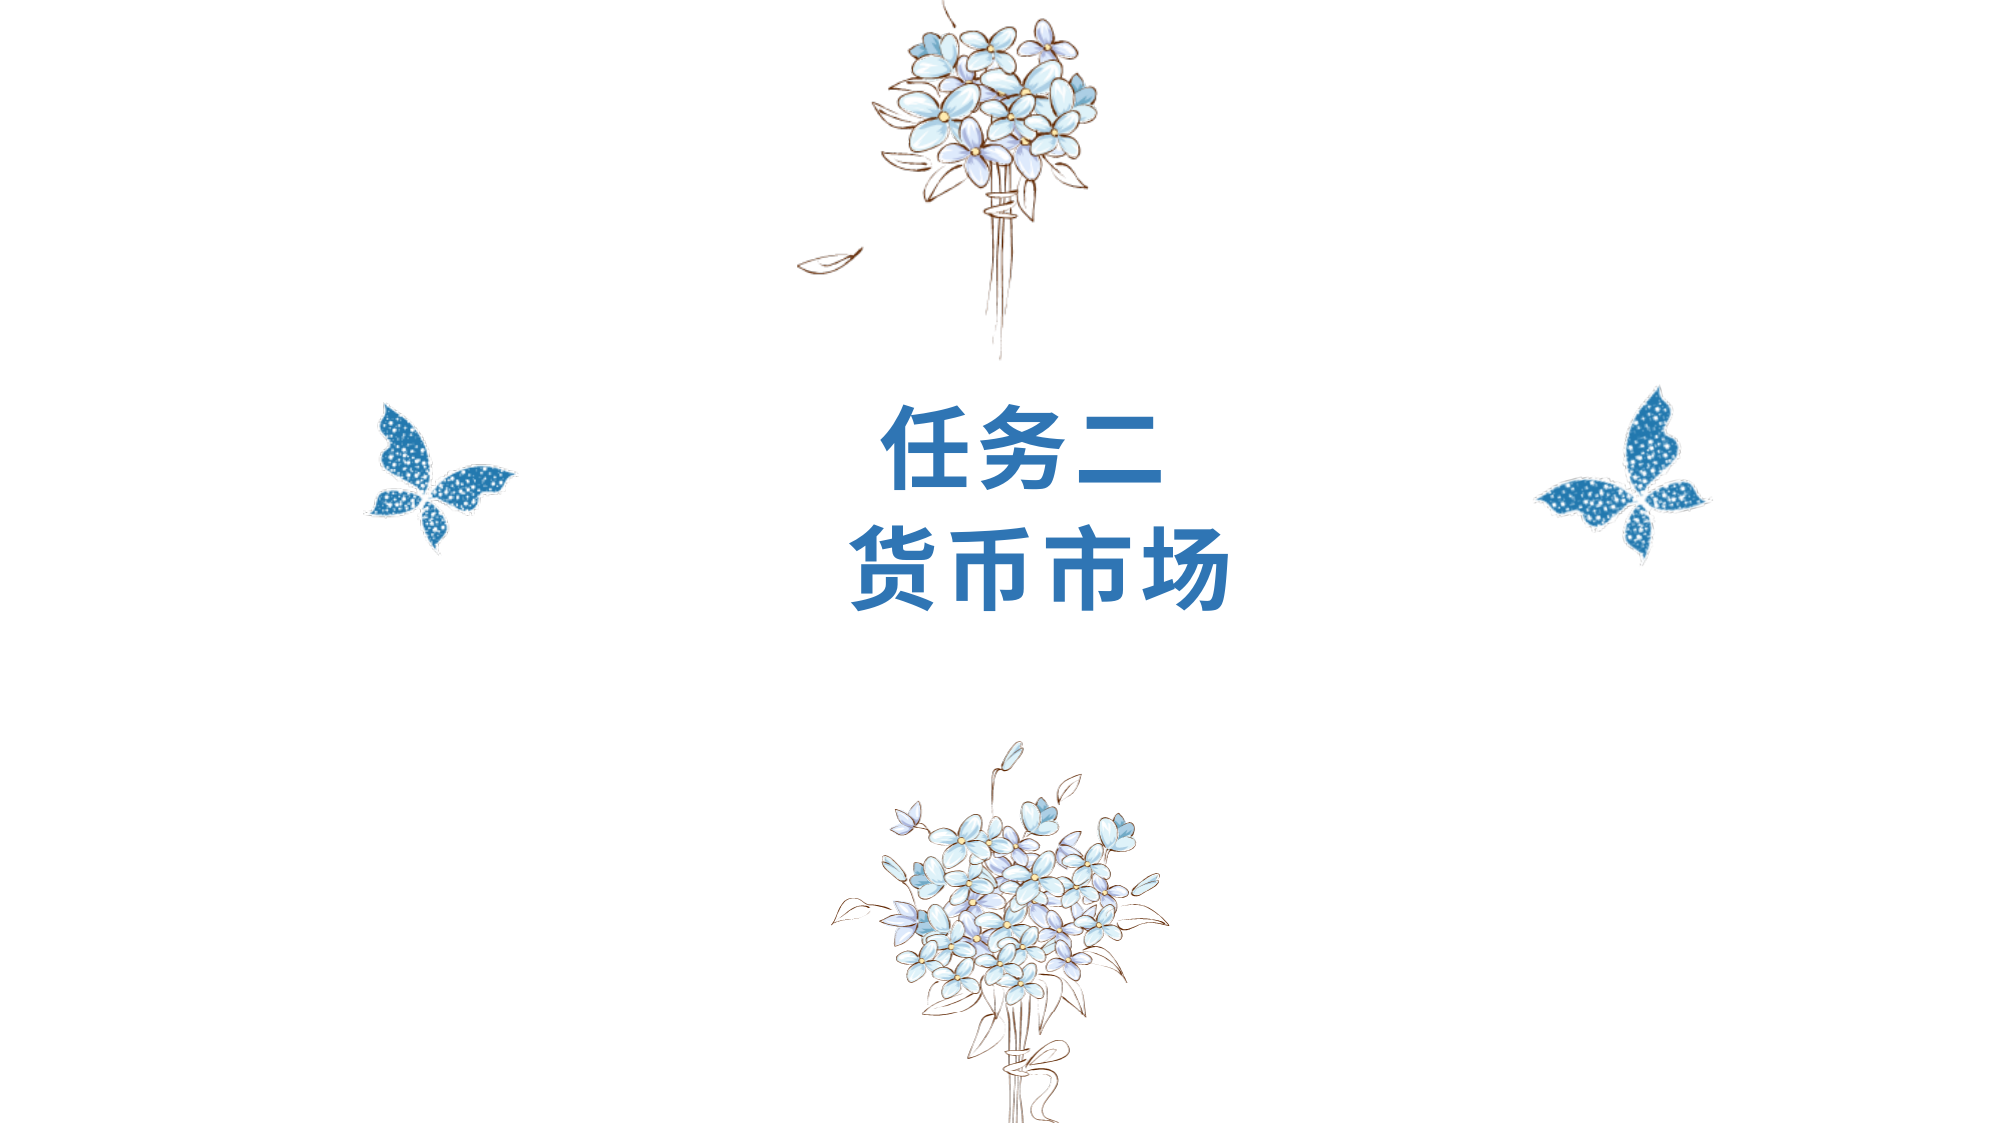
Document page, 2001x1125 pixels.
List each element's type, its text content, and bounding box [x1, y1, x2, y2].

title 任务二 货币市场 [515, 373, 1564, 630]
picture [831, 741, 1170, 1123]
picture [797, 0, 1099, 362]
picture [1564, 380, 1724, 586]
picture [363, 402, 515, 556]
